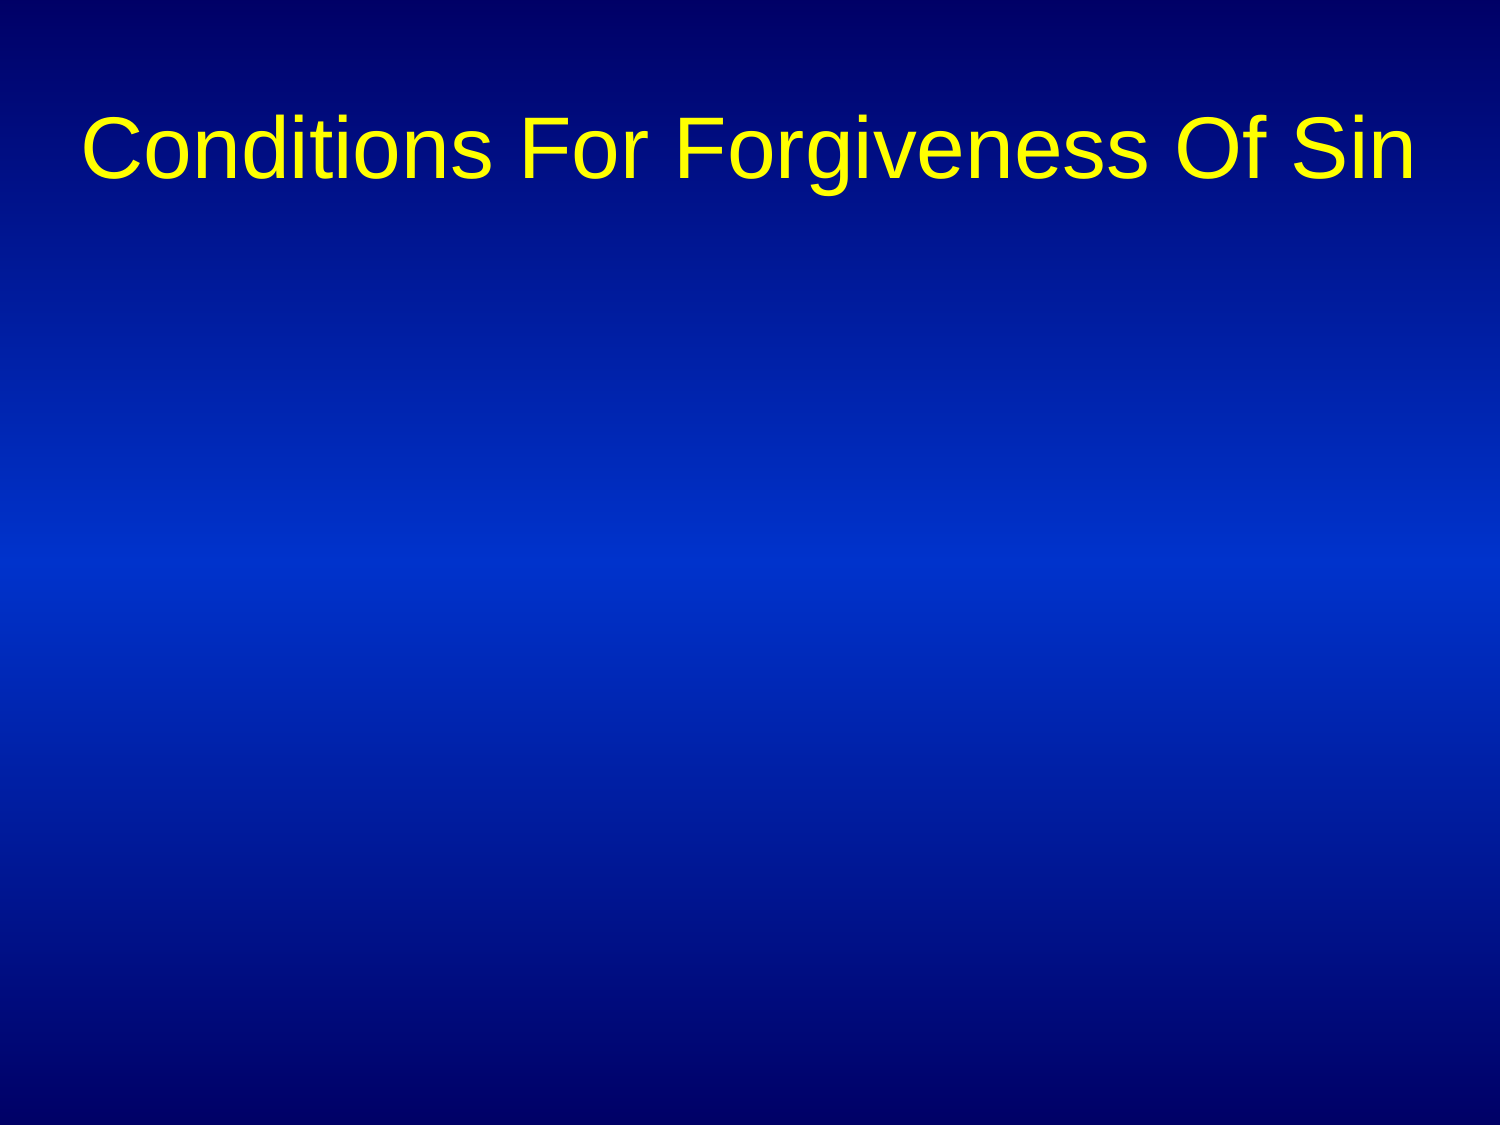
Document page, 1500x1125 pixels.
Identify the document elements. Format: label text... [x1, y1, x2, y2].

title Conditions For Forgiveness Of Sin [37, 50, 1463, 238]
